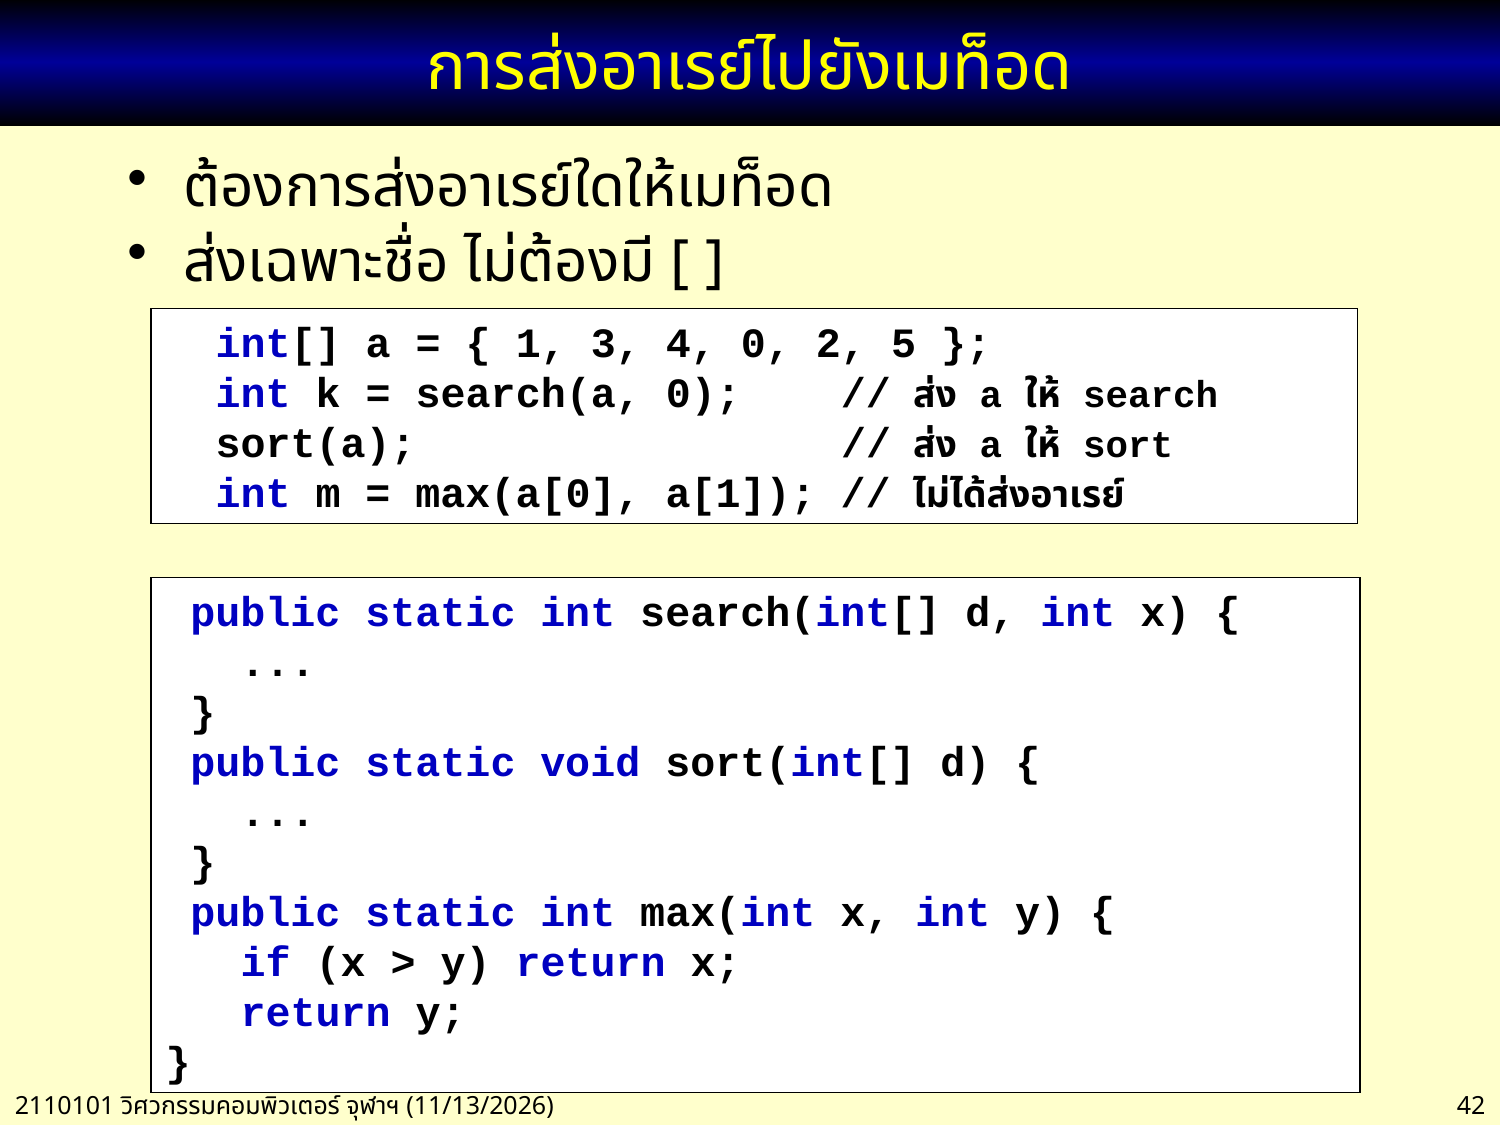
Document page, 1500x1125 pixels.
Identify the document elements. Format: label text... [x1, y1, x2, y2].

text_box public static int search(int[] d, int x) { ... } public static void sort(int[] d) { ... } public static int max(int x, int y) { if (x > y) return x; return y; } [150, 577, 1361, 1093]
title การส่งอาเรย์ไปยังเมท็อด [0, 0, 1500, 126]
text_box int[] a = { 1, 3, 4, 0, 2, 5 }; int k = search(a, 0); // ส่ง a ให้ search sort(a); // ส่ง a ให้ sort int m = max(a[0], a[1]); // ไม่ได้ส่งอาเรย์ [150, 308, 1358, 524]
list ต้องการส่งอาเรย์ใดให้เมท็อด ส่งเฉพาะชื่อ ไม่ต้องมี [ ] [112, 148, 1412, 704]
